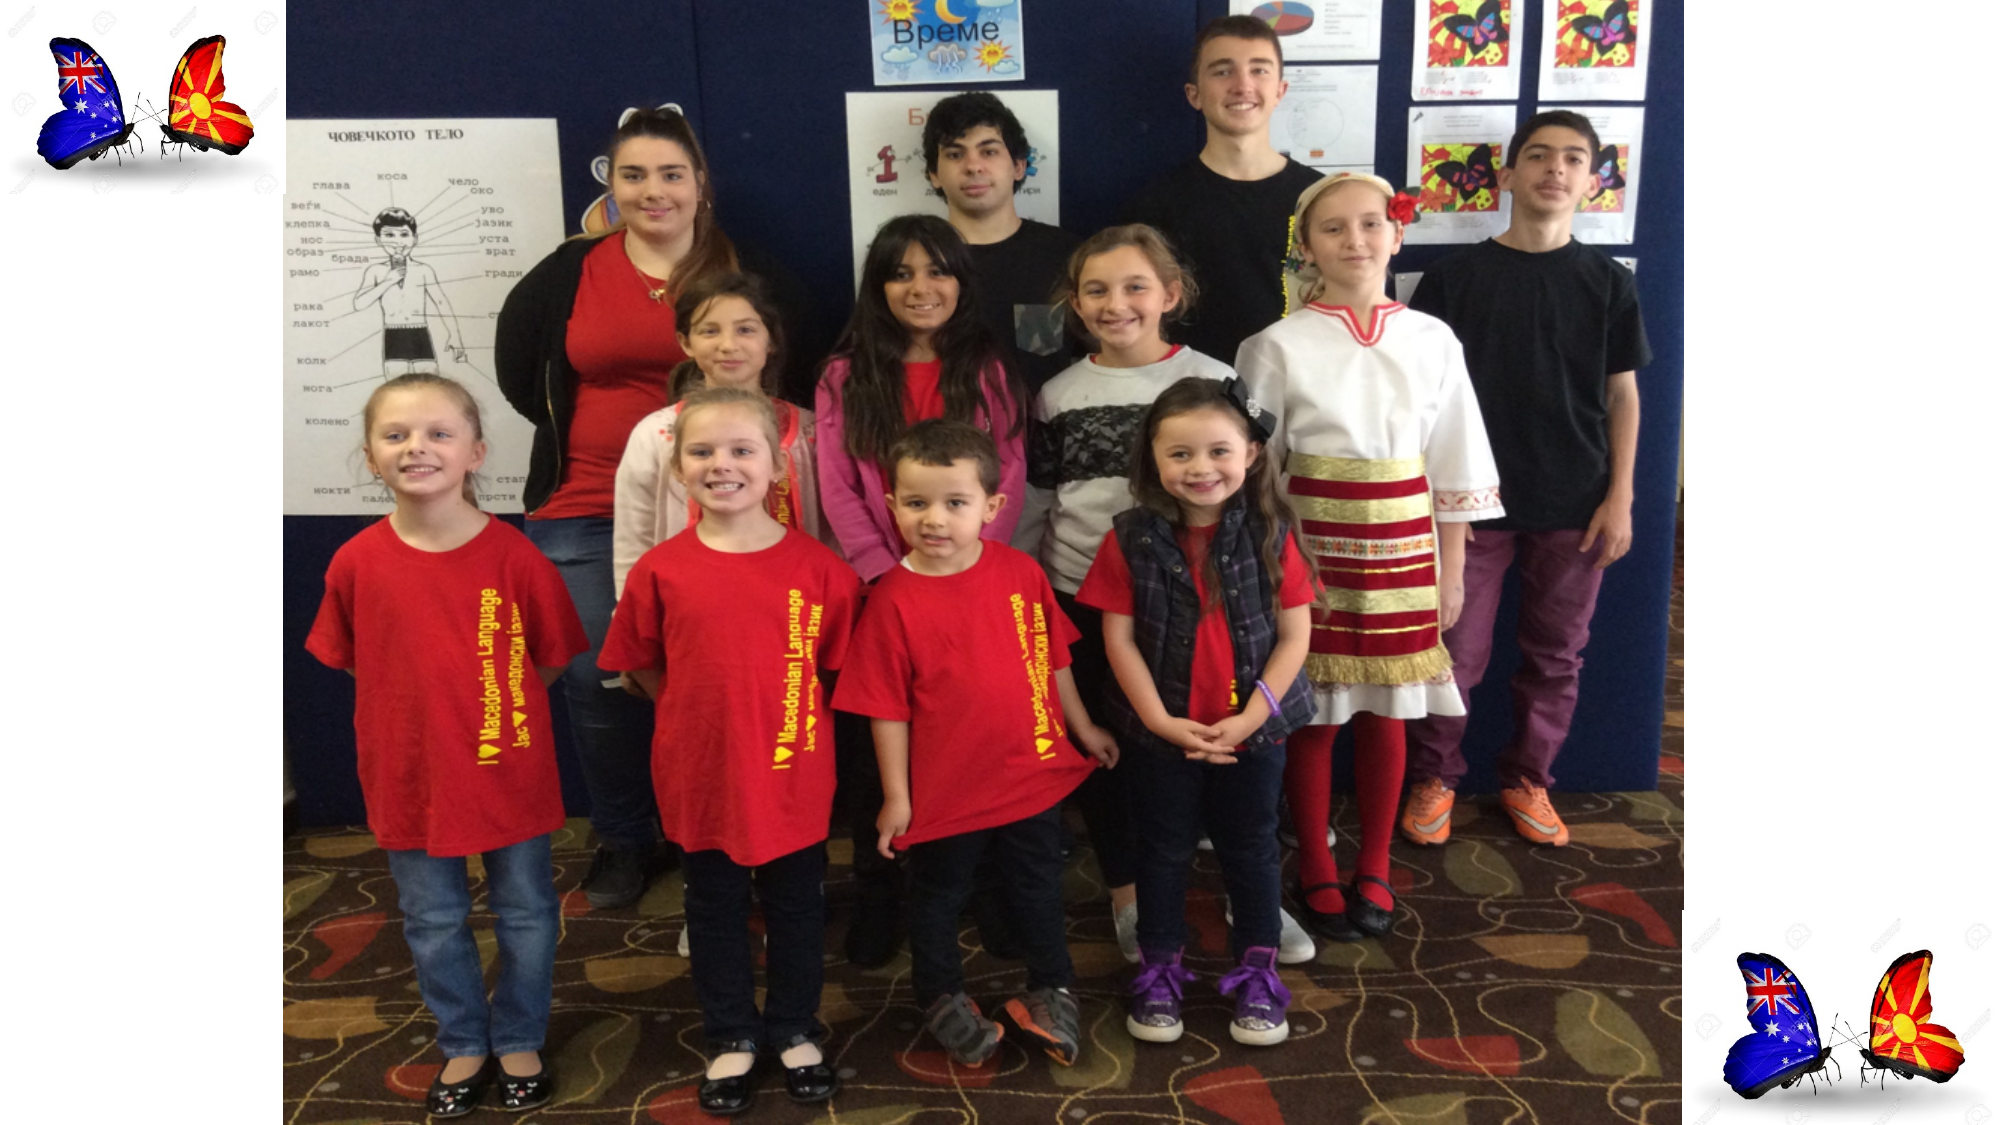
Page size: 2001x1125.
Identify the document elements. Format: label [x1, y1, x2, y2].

list [283, 0, 1684, 1125]
picture [1682, 910, 2000, 1125]
picture [0, 0, 286, 194]
